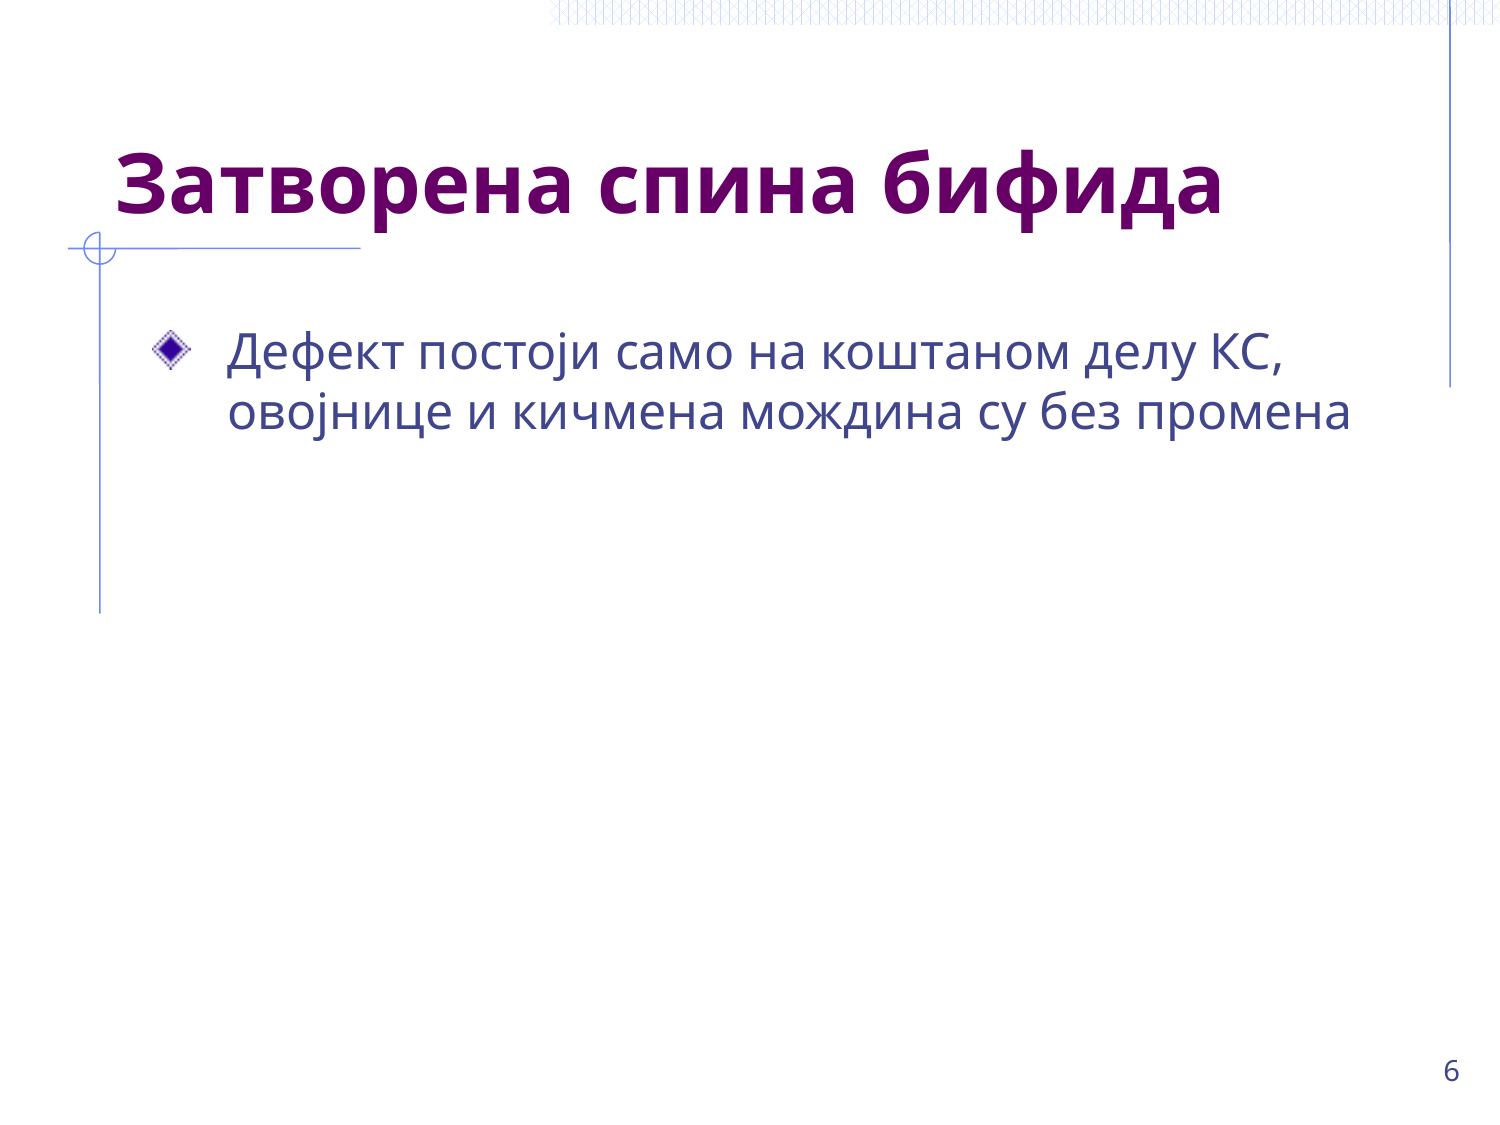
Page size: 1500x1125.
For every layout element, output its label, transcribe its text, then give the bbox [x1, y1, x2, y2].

picture [152, 330, 191, 370]
list Дефект постоји само на коштаном делу КС, овојнице и кичмена мождина су без промена [137, 312, 1413, 988]
title Затворена спина бифида [99, 49, 1376, 238]
slide_number 6 [1162, 1025, 1475, 1100]
